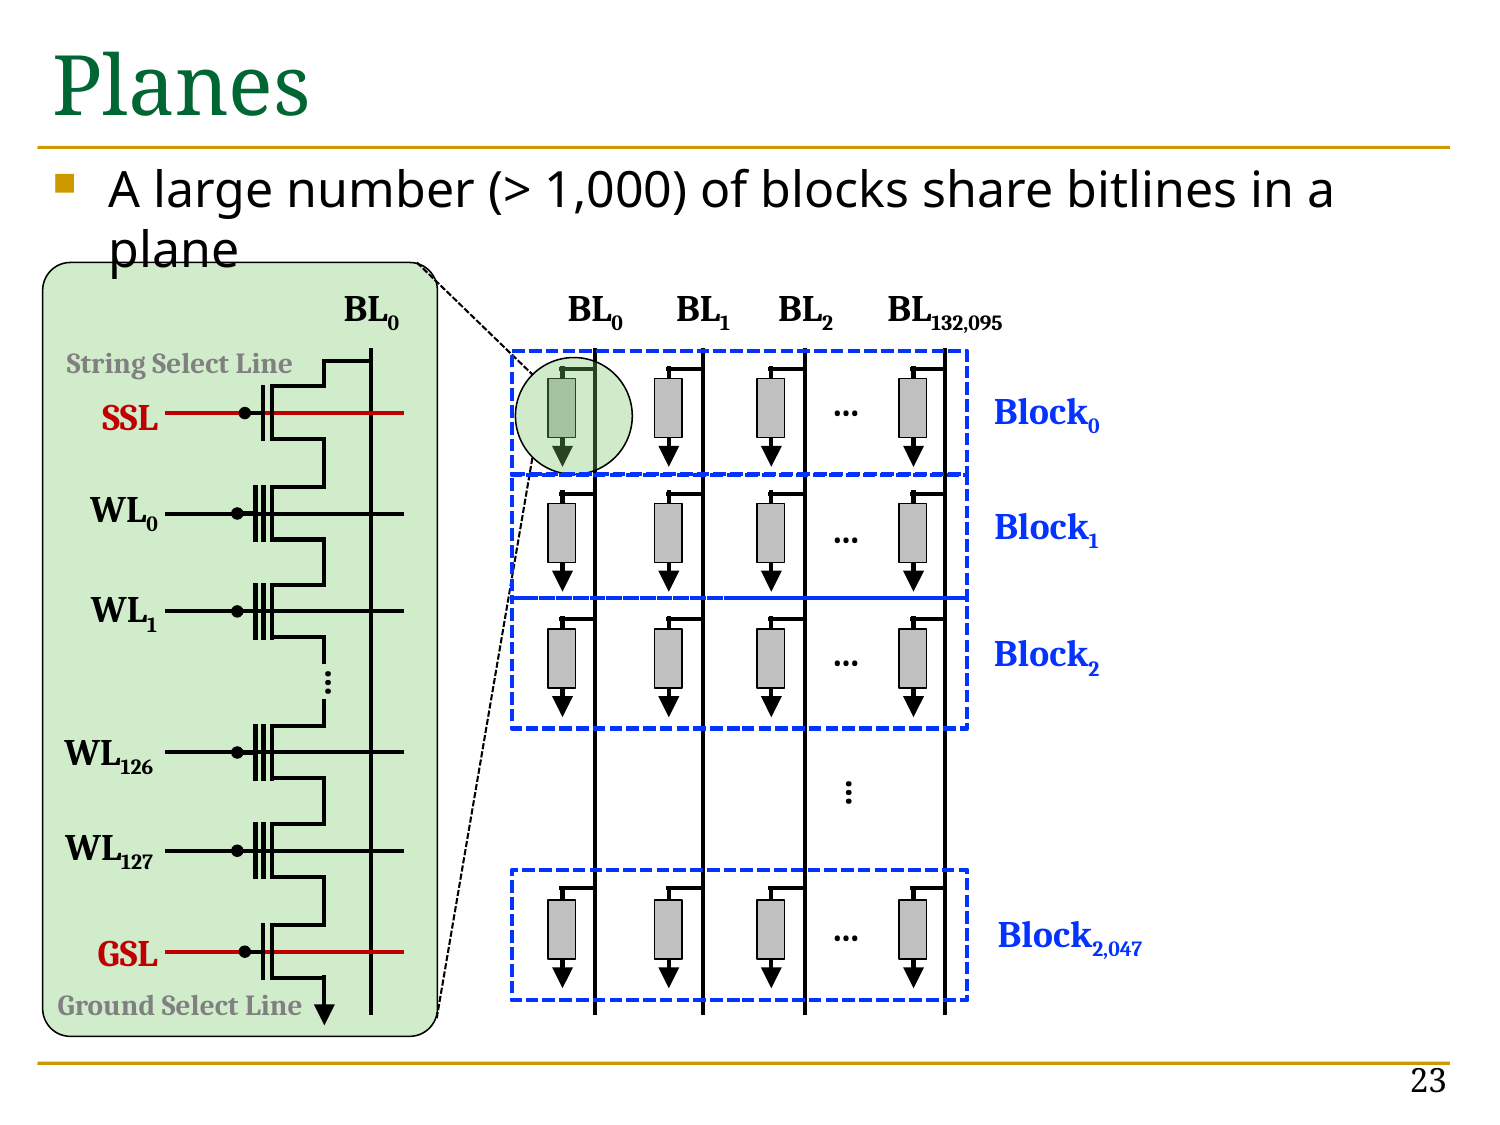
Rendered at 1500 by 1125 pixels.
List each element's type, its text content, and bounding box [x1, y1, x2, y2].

text_box [949, 474, 968, 598]
text_box [704, 351, 805, 474]
text_box Block1 [979, 494, 1114, 561]
text_box [707, 598, 801, 729]
text_box Block2 [979, 621, 1115, 688]
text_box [416, 262, 533, 375]
text_box [538, 474, 590, 598]
text_box [810, 474, 940, 598]
text_box BL1 [661, 276, 745, 343]
text_box Block2,047 [982, 902, 1158, 969]
text_box [538, 869, 590, 1001]
text_box GSL [82, 921, 173, 979]
text_box [707, 474, 801, 598]
text_box BL0 [552, 276, 638, 343]
title Planes [37, 24, 1450, 149]
text_box WL126 [49, 720, 161, 787]
slide_number 23 [1111, 1036, 1462, 1112]
text_box [599, 474, 698, 598]
text_box [946, 351, 968, 474]
text_box Ground Select Line [42, 979, 318, 1029]
text_box [511, 351, 594, 474]
text_box [707, 869, 801, 1001]
text_box [810, 869, 940, 1001]
text_box SSL [87, 388, 173, 446]
text_box [810, 598, 940, 729]
text_box [949, 869, 968, 1001]
text_box WL0 [74, 477, 161, 544]
text_box String Select Line [51, 337, 309, 388]
text_box WL127 [49, 815, 161, 882]
text_box Block0 [978, 379, 1115, 446]
text_box WL1 [75, 578, 161, 644]
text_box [166, 412, 402, 953]
text_box [538, 598, 590, 729]
text_box … [816, 896, 876, 957]
text_box [596, 351, 702, 474]
text_box [599, 869, 698, 1001]
list A large number (> 1,000) of blocks share bitlines in a plane [37, 149, 1450, 1063]
text_box [599, 598, 698, 729]
text_box BL132,095 [872, 276, 1018, 343]
text_box [806, 351, 944, 474]
text_box [949, 598, 968, 729]
text_box BL0 [328, 276, 411, 343]
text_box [436, 456, 533, 1019]
text_box BL2 [763, 276, 848, 343]
text_box … [831, 763, 891, 822]
